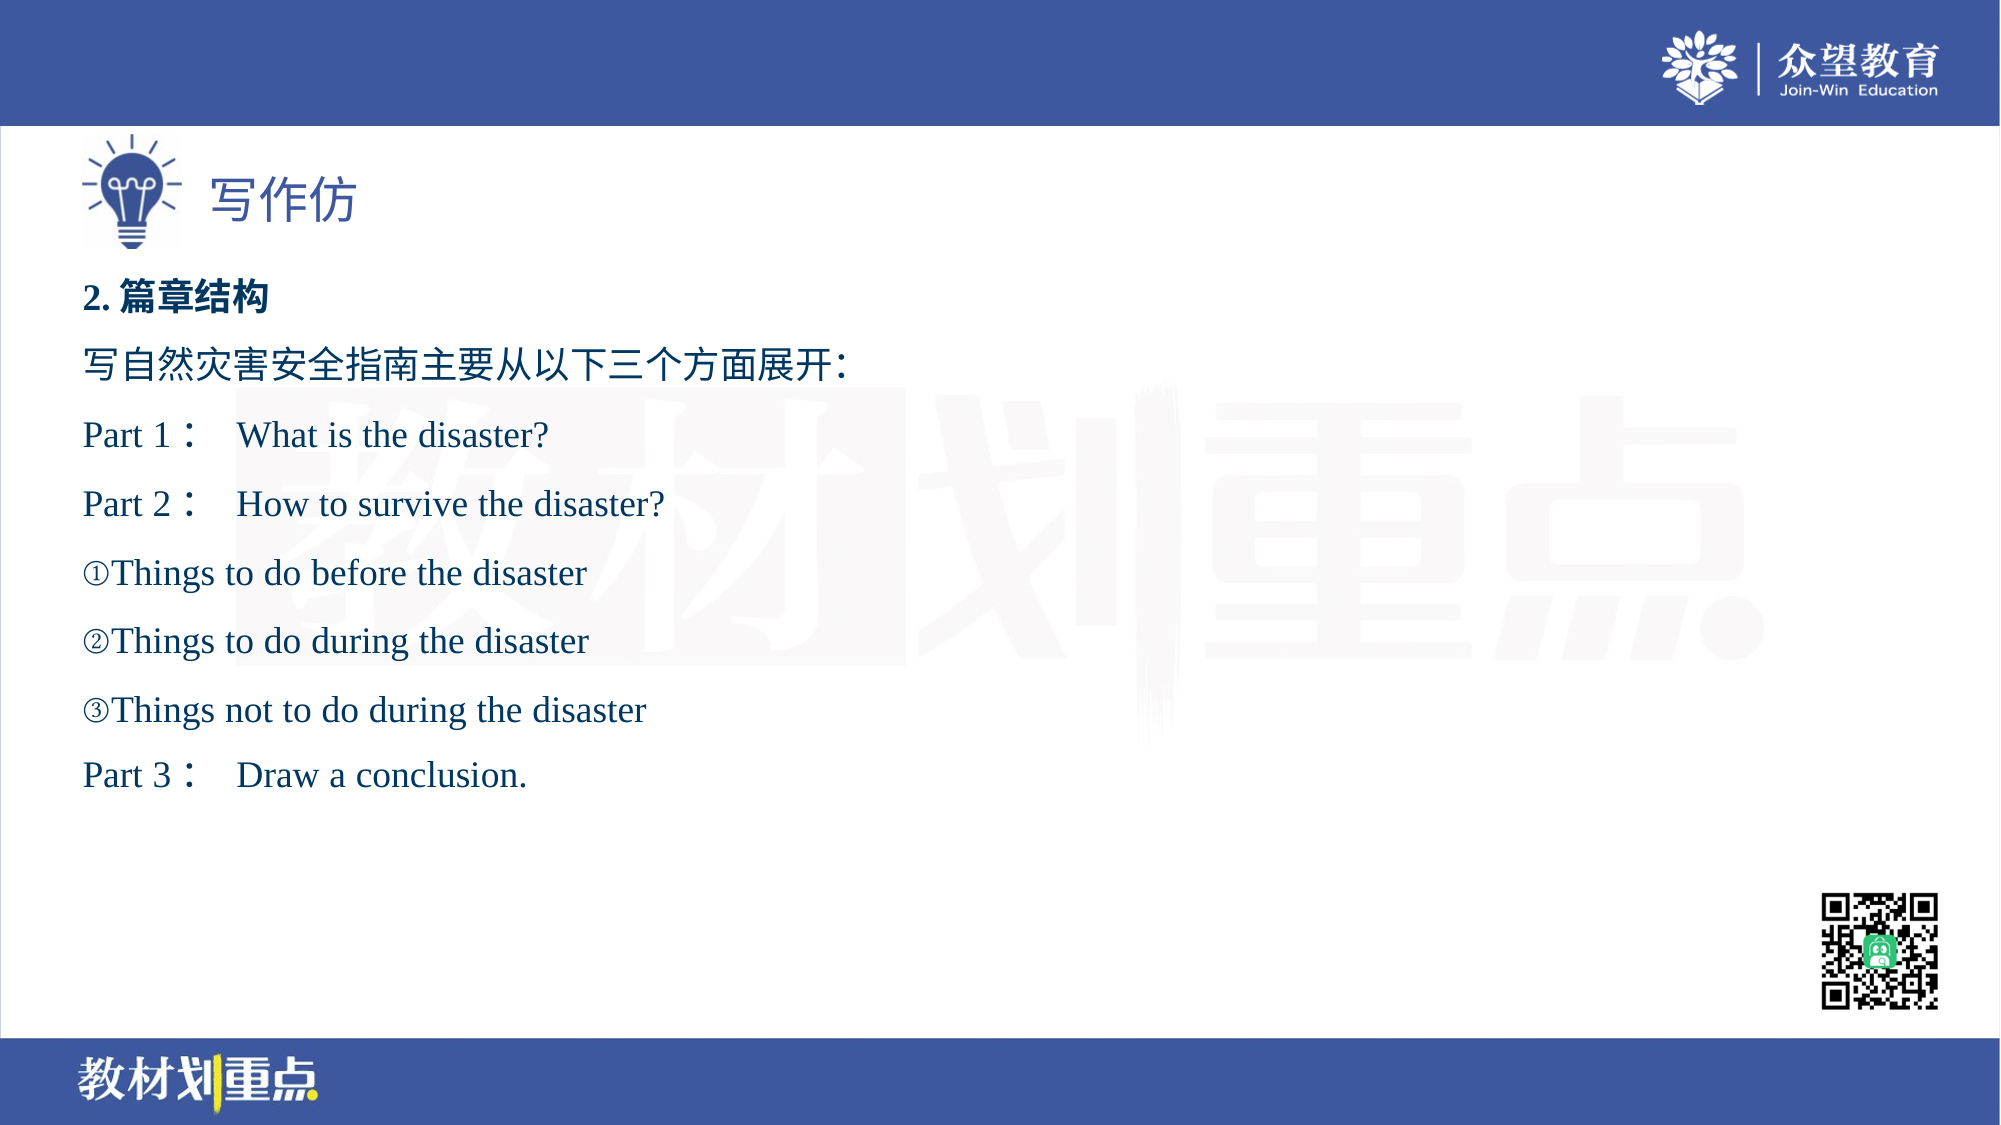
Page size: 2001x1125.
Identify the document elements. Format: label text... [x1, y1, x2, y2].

text_box 2.篇章结构 写自然灾害安全指南主要从以下三个方面展开： Part 1： What is the disaster? Part 2： How to survive the disaster? ①Things to do before the disaster ②Things to do during the disaster ③Things not to do during the disaster Part 3： Draw a conclusion. [82, 248, 1817, 788]
picture [0, 0, 2000, 1125]
